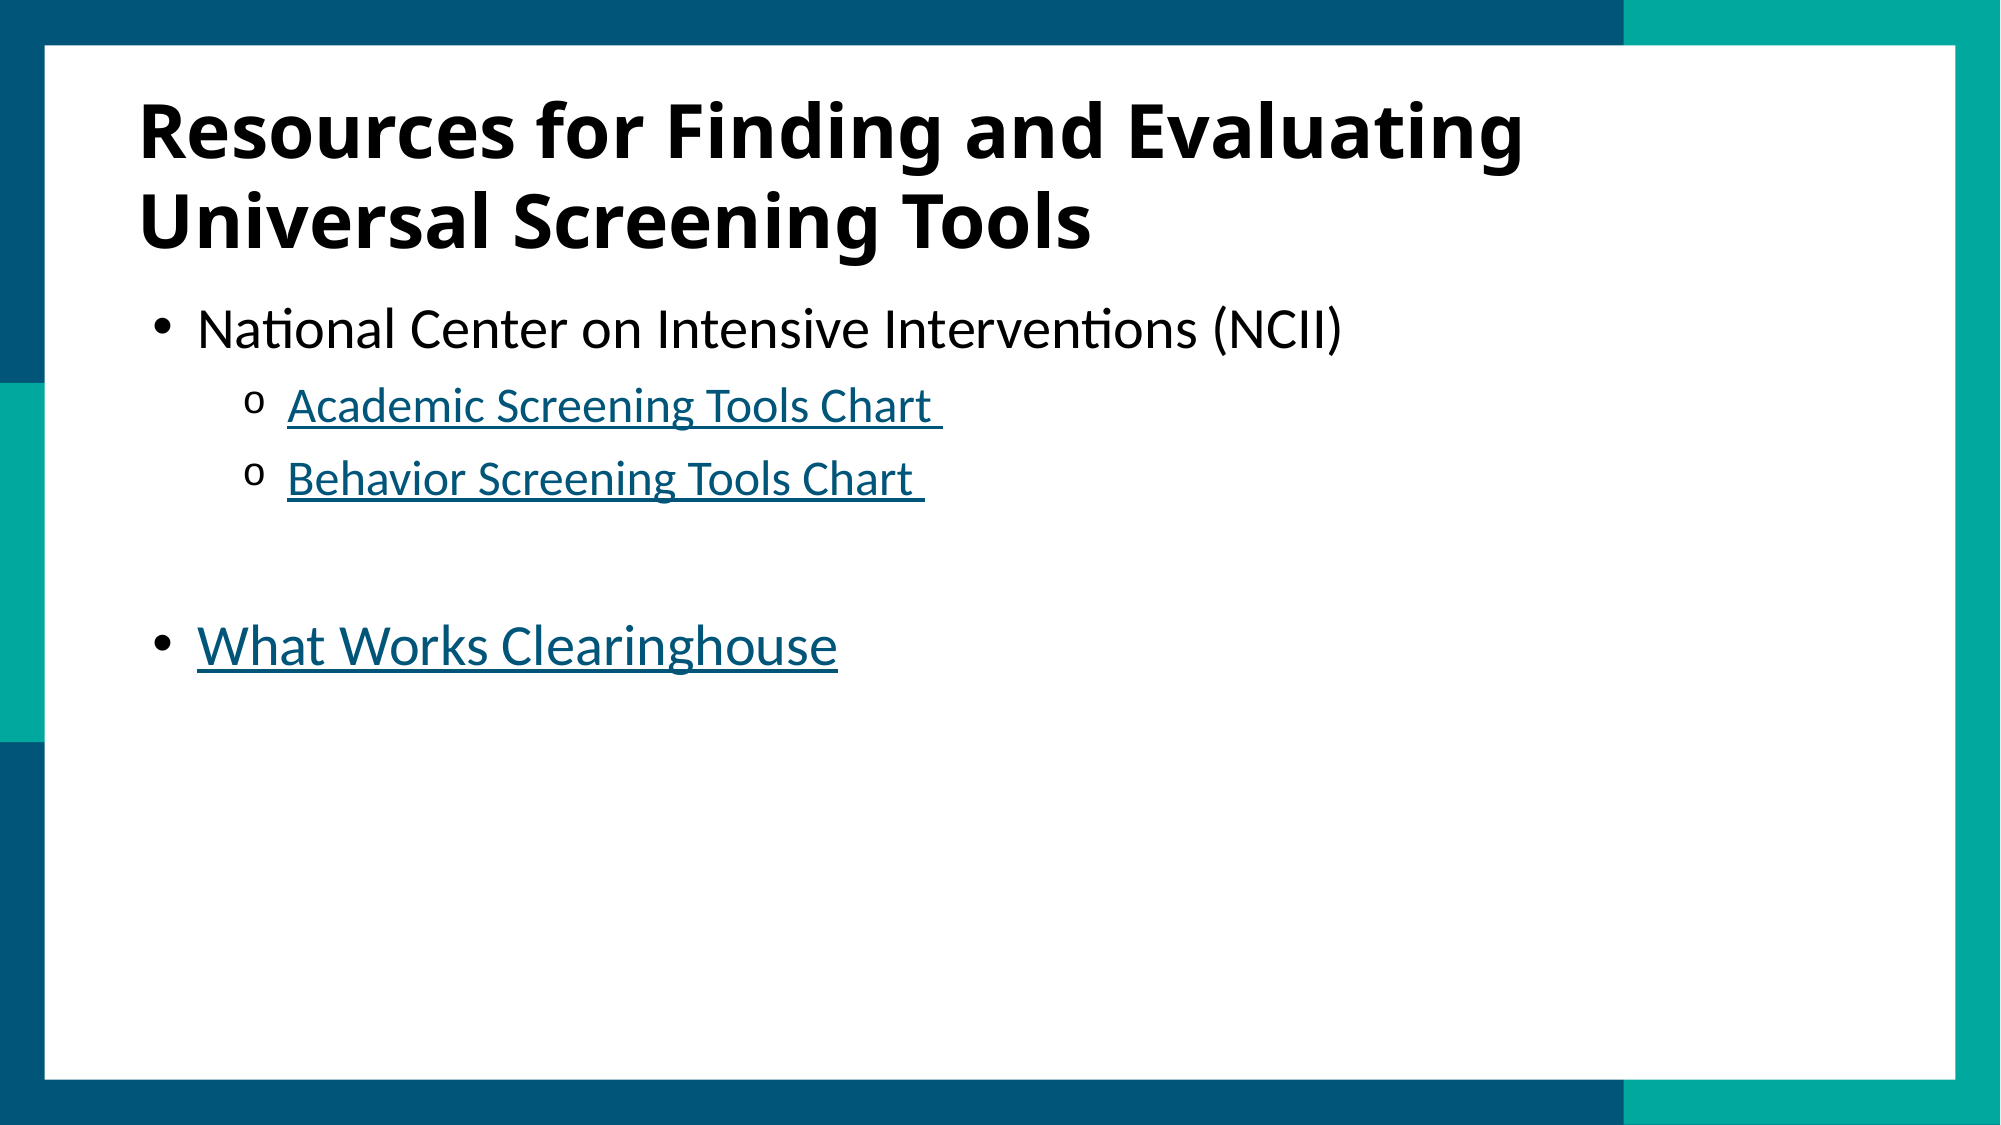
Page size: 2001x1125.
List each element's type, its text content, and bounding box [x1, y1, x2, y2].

title Resources for Finding and Evaluating Universal Screening Tools [137, 106, 1863, 241]
list National Center on Intensive Interventions (NCII) Academic Screening Tools Chart Behavior Screening Tools Chart What Works Clearinghouse [137, 290, 1863, 977]
